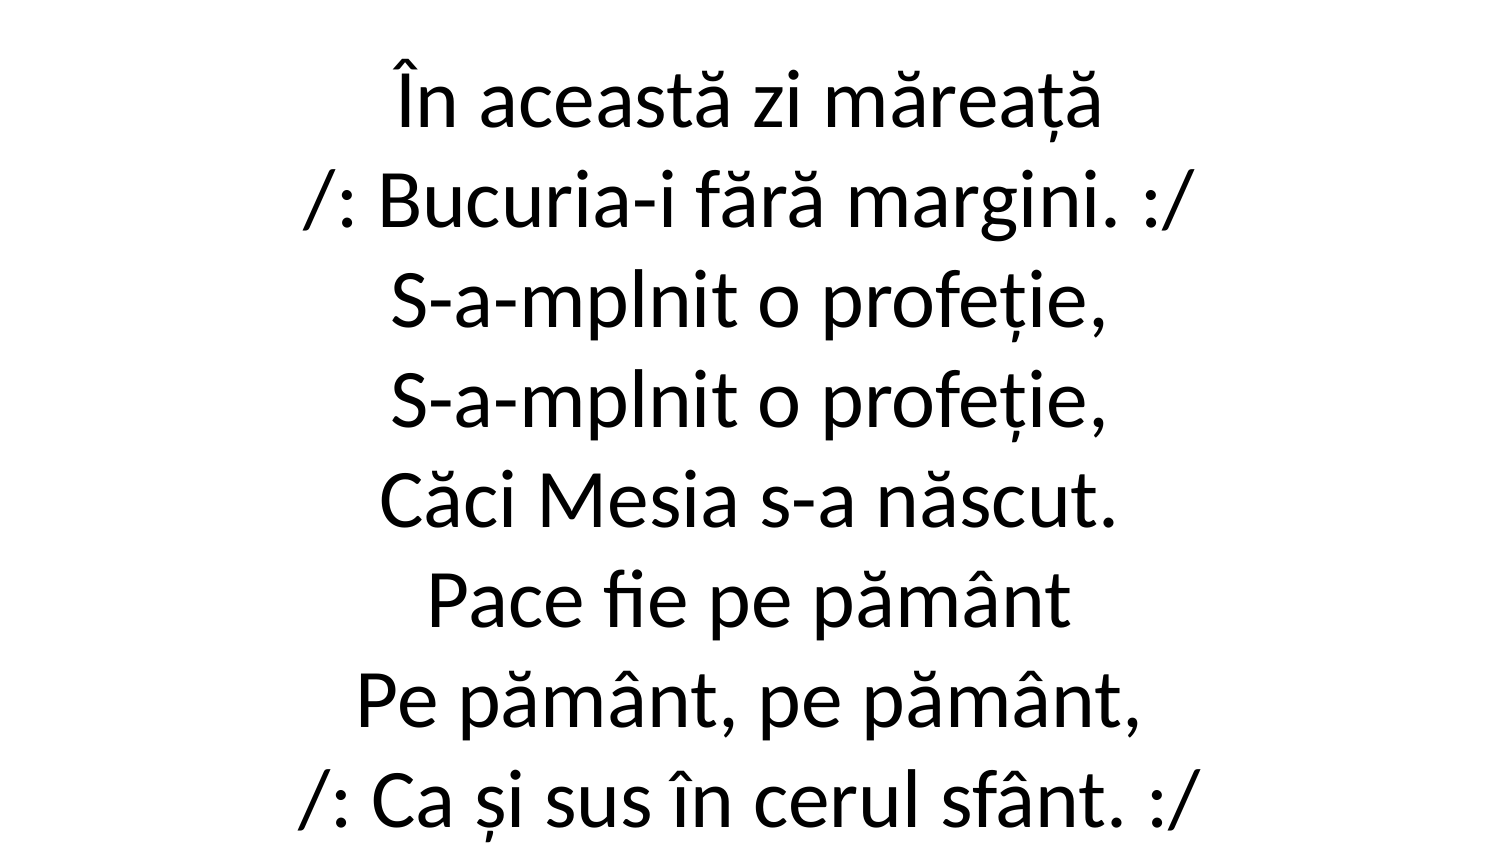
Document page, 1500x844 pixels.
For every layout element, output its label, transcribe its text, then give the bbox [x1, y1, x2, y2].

text_box În această zi măreață /: Bucuria-i fără margini. :/ S-a-mplnit o profeție, S-a-mplnit o profeție, Căci Mesia s-a născut. Pace fie pe pământ Pe pământ, pe pământ, /: Ca și sus în cerul sfânt. :/ [283, 0, 1217, 844]
